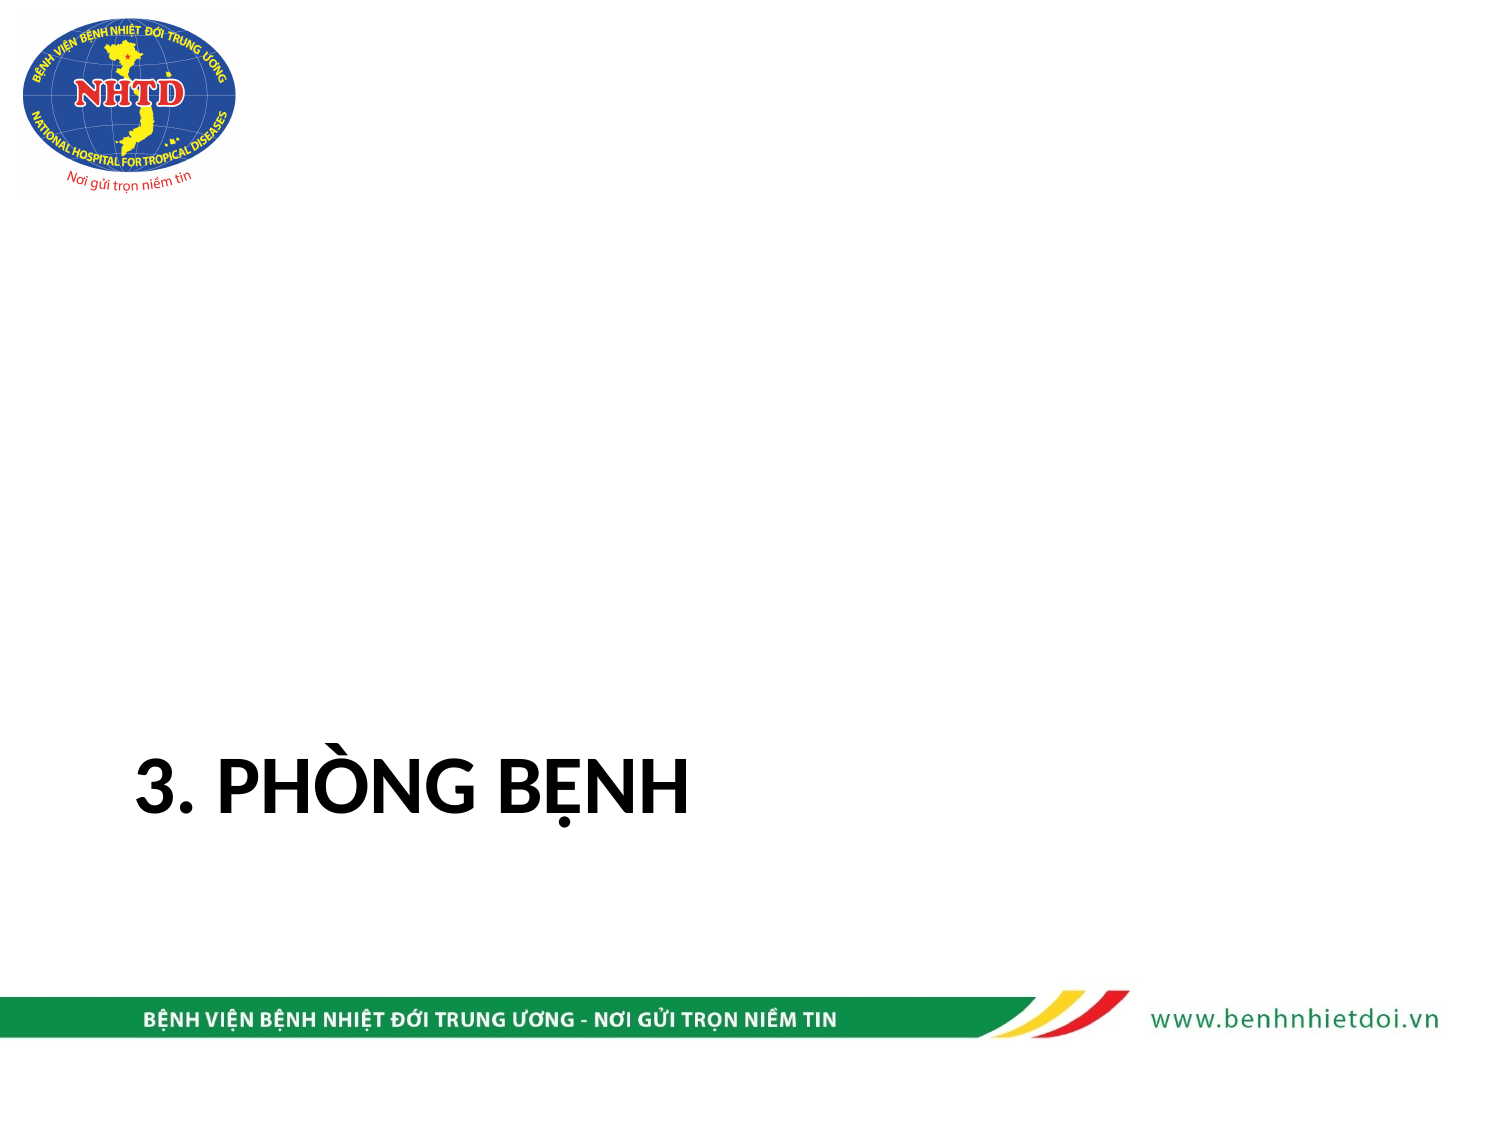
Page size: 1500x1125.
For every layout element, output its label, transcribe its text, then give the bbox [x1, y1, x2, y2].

title 3. PHÒNG BỆNH [118, 722, 1394, 947]
picture [0, 0, 1500, 1125]
